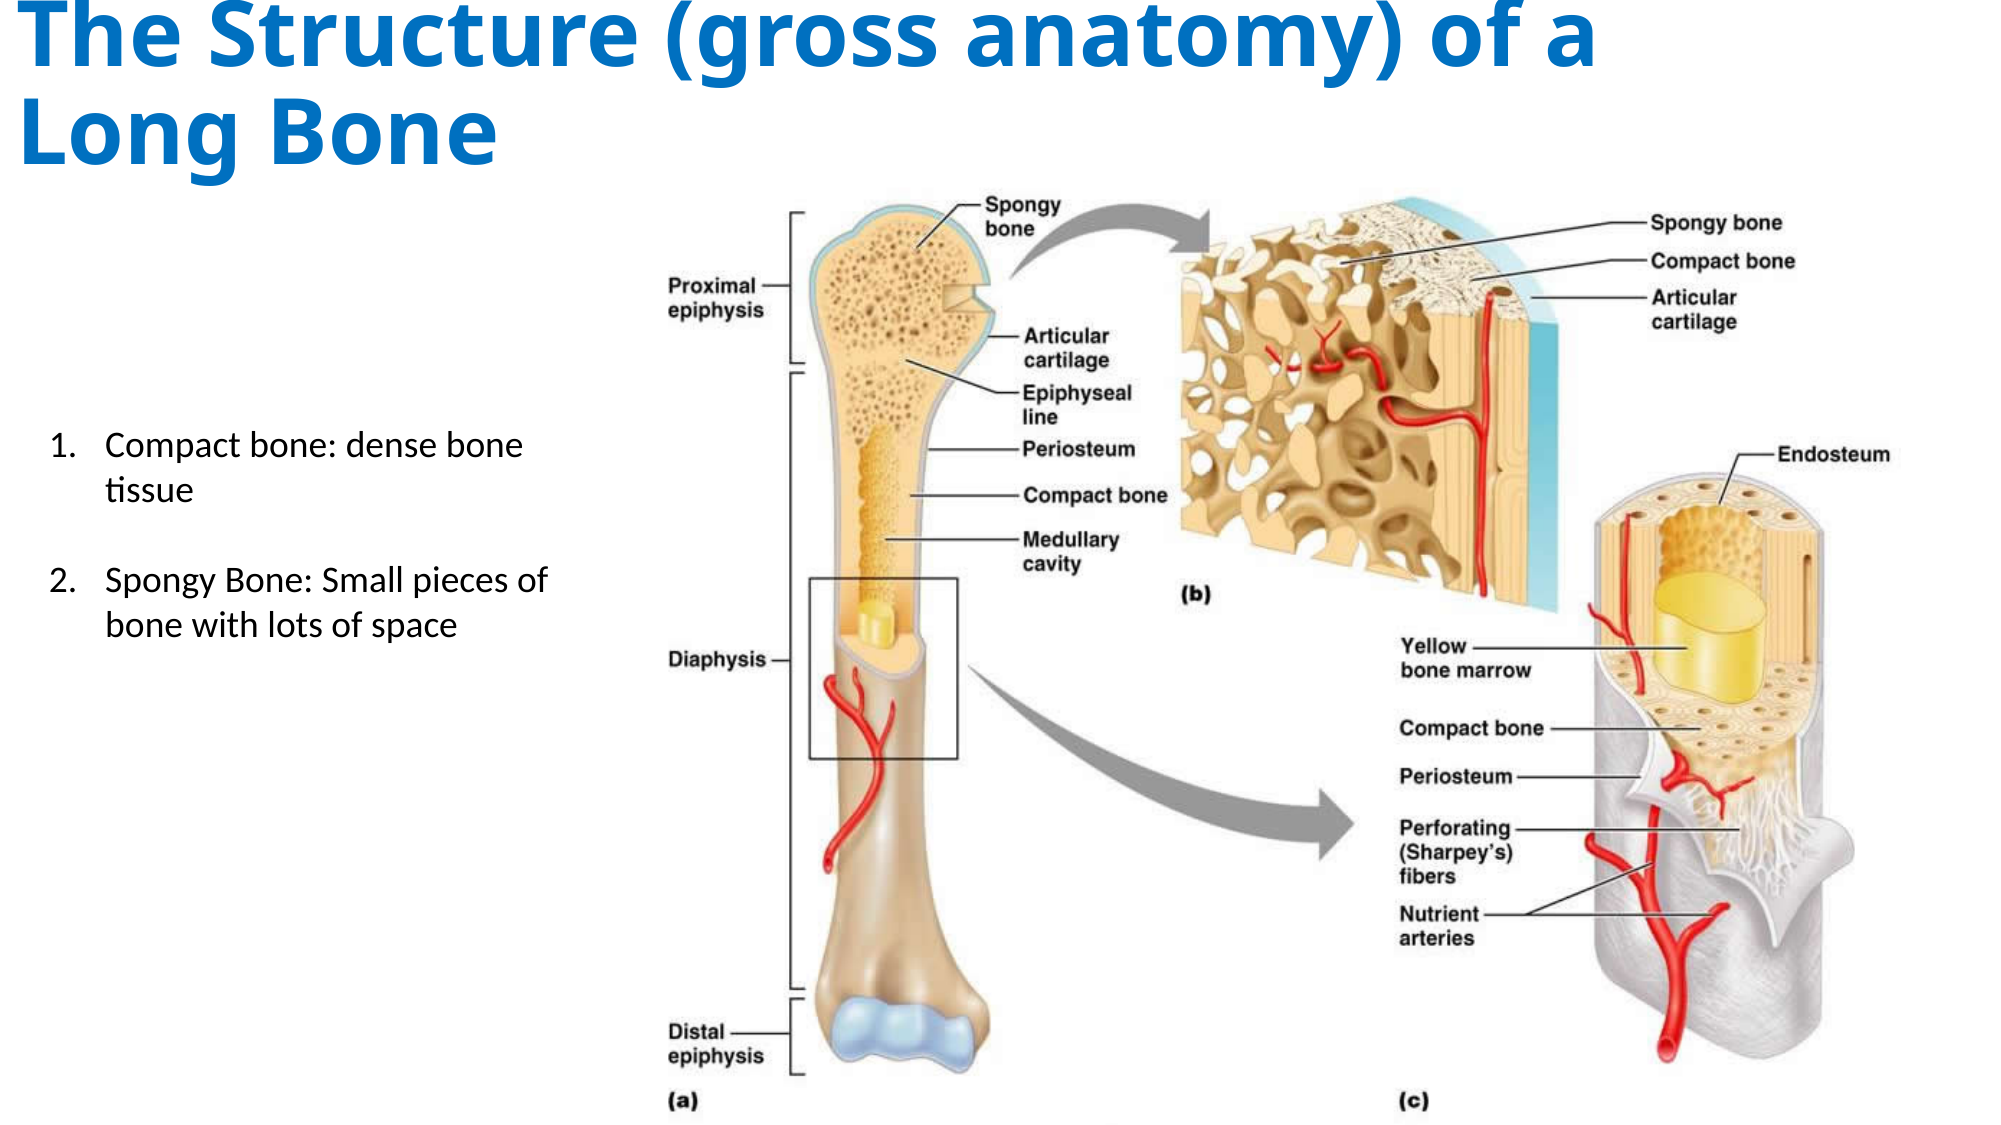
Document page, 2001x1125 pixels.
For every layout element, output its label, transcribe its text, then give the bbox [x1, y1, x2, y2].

picture [588, 176, 1970, 1125]
title The Structure (gross anatomy) of a Long Bone [1, 0, 1727, 195]
text_box Compact bone: dense bone tissue Spongy Bone: Small pieces of bone with lots of space [34, 412, 588, 653]
